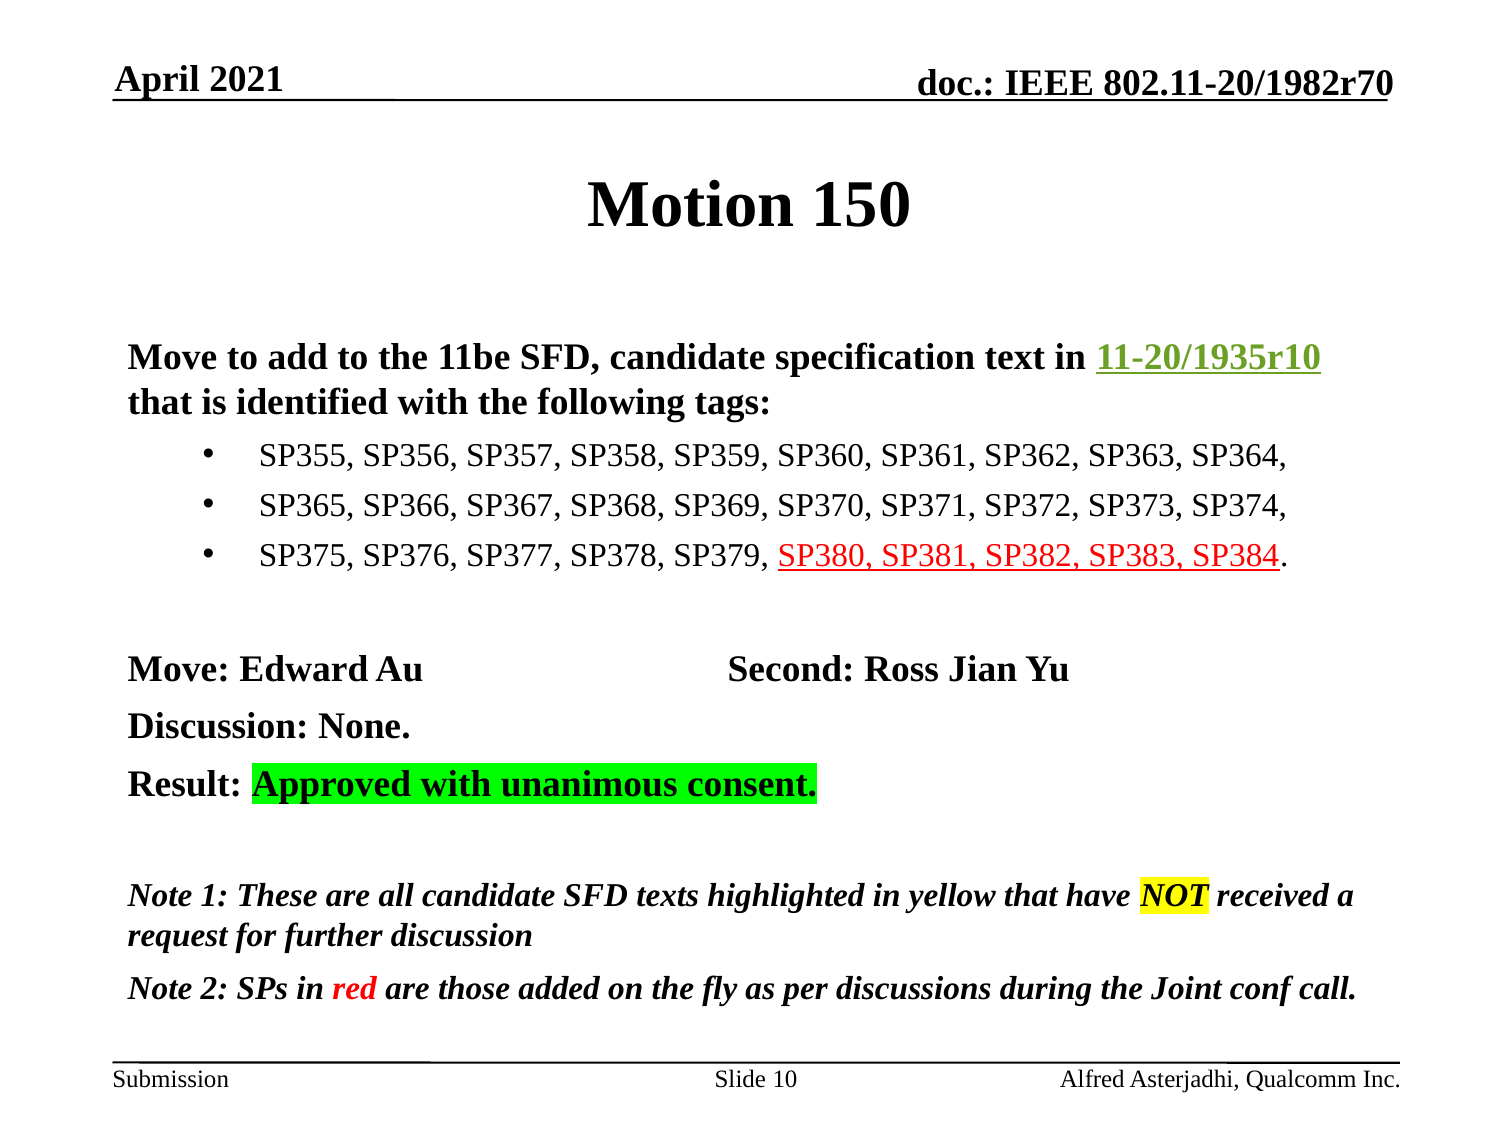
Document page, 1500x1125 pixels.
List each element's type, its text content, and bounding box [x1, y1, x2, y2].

title Motion 150 [112, 112, 1388, 288]
footer Alfred Asterjadhi, Qualcomm Inc. [878, 1061, 1402, 1093]
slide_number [114, 54, 423, 100]
slide_number Slide 10 [712, 1061, 800, 1123]
list Move to add to the 11be SFD, candidate specification text in 11-20/1935r10 that is identified with the following tags: SP355, SP356, SP357, SP358, SP359, SP360, SP361, SP362, SP363, SP364, SP365, SP366, SP367, SP368, SP369, SP370, SP371, SP372, SP373, SP374, SP375, SP376, SP377, SP378, SP379, SP380, SP381, SP382, SP383, SP384. Move: Edward Au Second: Ross Jian Yu Discussion: None. Result: Approved with unanimous consent. Note 1: These are all candidate SFD texts highlighted in yellow that have NOT received a request for further discussion Note 2: SPs in red are those added on the fly as per discussions during the Joint conf call. [112, 324, 1388, 1051]
